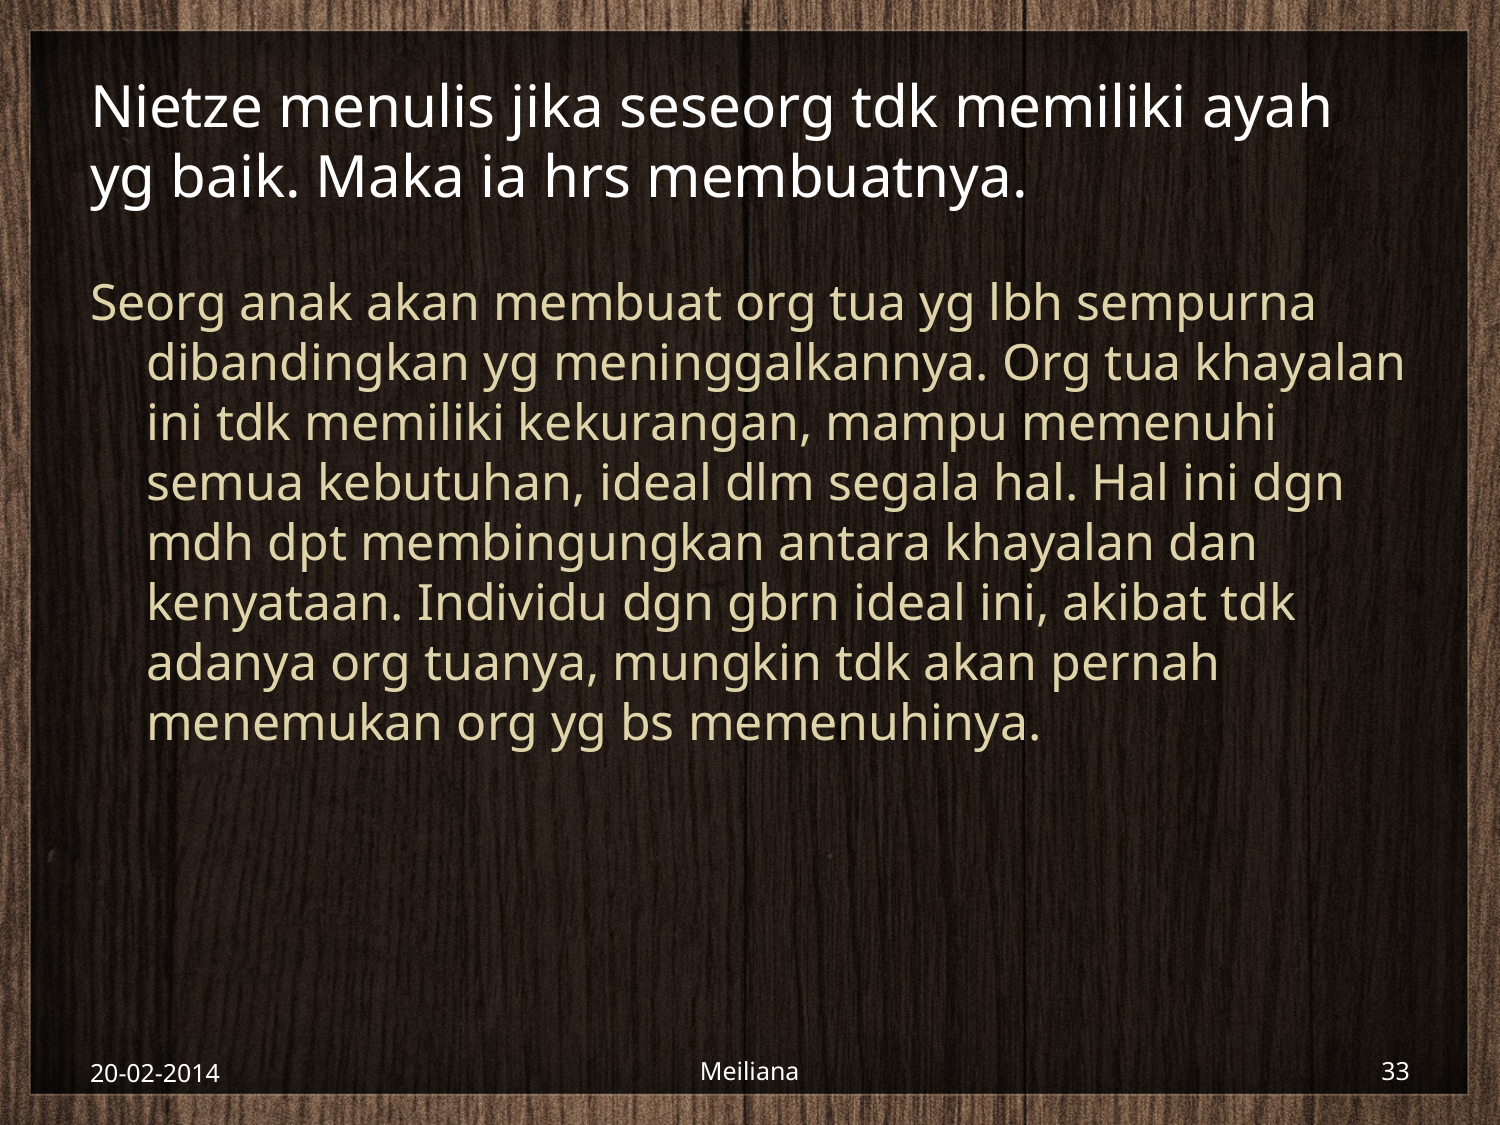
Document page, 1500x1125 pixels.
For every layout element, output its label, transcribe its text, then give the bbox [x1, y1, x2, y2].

list Seorg anak akan membuat org tua yg lbh sempurna dibandingkan yg meninggalkannya. Org tua khayalan ini tdk memiliki kekurangan, mampu memenuhi semua kebutuhan, ideal dlm segala hal. Hal ini dgn mdh dpt membingungkan antara khayalan dan kenyataan. Individu dgn gbrn ideal ini, akibat tdk adanya org tuanya, mungkin tdk akan pernah menemukan org yg bs memenuhinya. [75, 262, 1425, 1005]
picture [0, 0, 1500, 1125]
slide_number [75, 1042, 425, 1103]
slide_number 33 [1074, 1042, 1425, 1103]
footer Meiliana [512, 1042, 988, 1103]
title Nietze menulis jika seseorg tdk memiliki ayah yg baik. Maka ia hrs membuatnya. [75, 45, 1425, 233]
